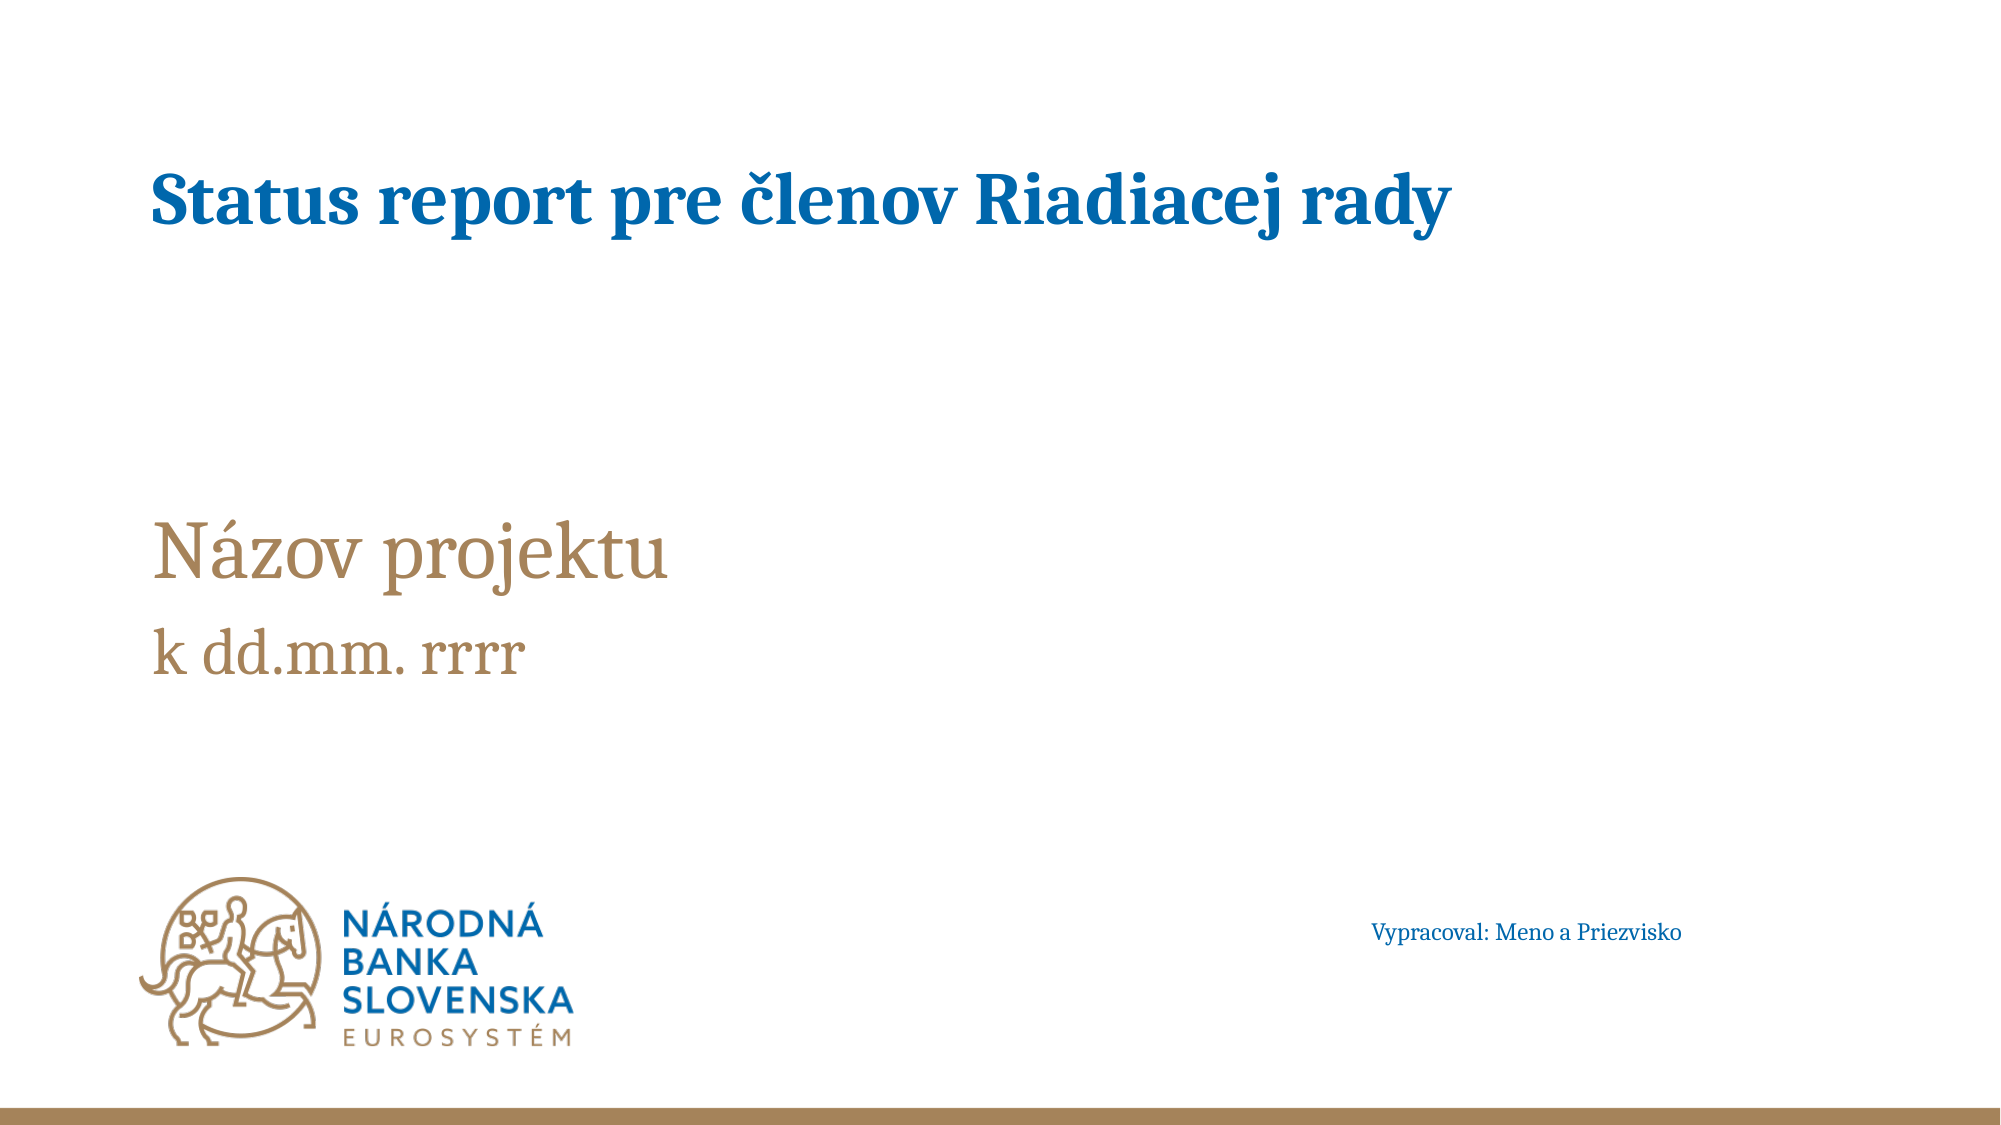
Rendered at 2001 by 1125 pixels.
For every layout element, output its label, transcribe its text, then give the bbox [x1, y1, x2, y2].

list Vypracoval: Meno a Priezvisko [1356, 896, 1843, 969]
list Status report pre členov Riadiacej rady [137, 152, 1593, 487]
list Názov projektu k dd.mm. rrrr [137, 498, 1593, 811]
picture [0, 0, 2001, 1125]
